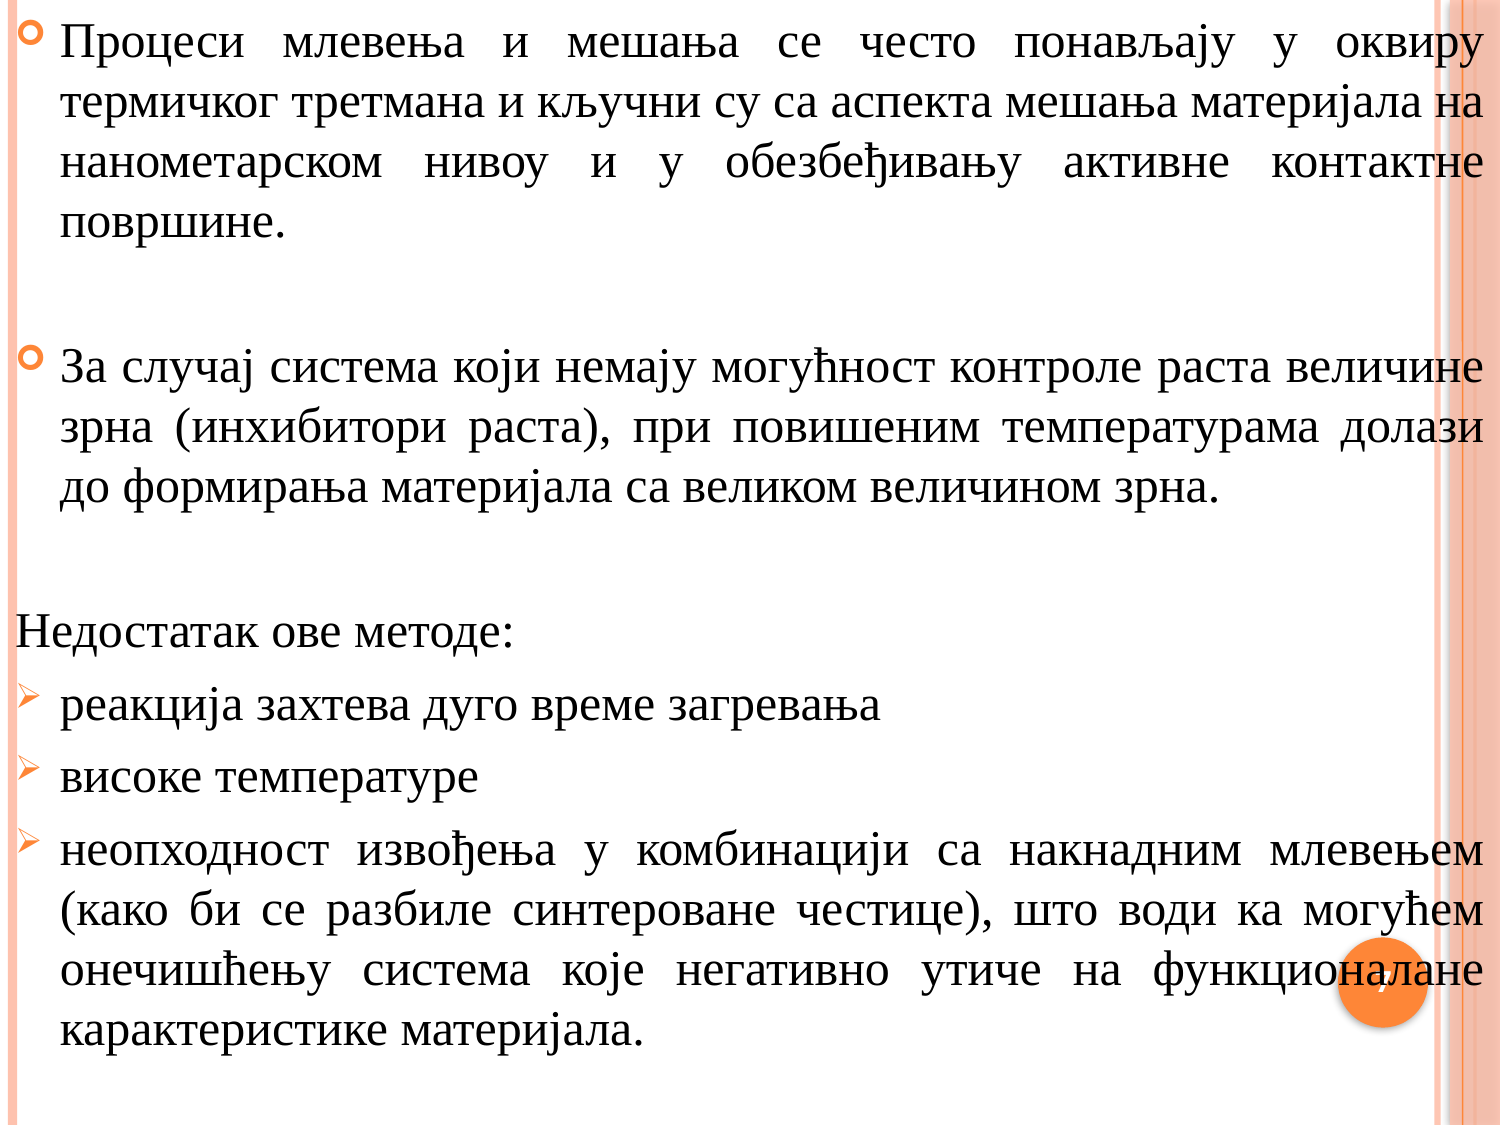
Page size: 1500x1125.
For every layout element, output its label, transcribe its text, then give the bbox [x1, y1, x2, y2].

list Процеси млевења и мешања се често понављају у оквиру термичког третмана и кључни су са аспекта мешања материјала на нанометарском нивоу и у обезбеђивању активне контактне површине. За случај система који немају могућност контроле раста величине зрна (инхибитори раста), при повишеним температурама долази до формирања материјала са великом величином зрна. Недостатак ове методе: реакција захтева дуго време загревања високе температуре неопходност извођења у комбинацији са накнадним млевењем (како би се разбиле синтероване честице), што води ка могућем онечишћењу система које негативно утиче на функционалане карактеристике материјала. [0, 0, 1500, 1125]
